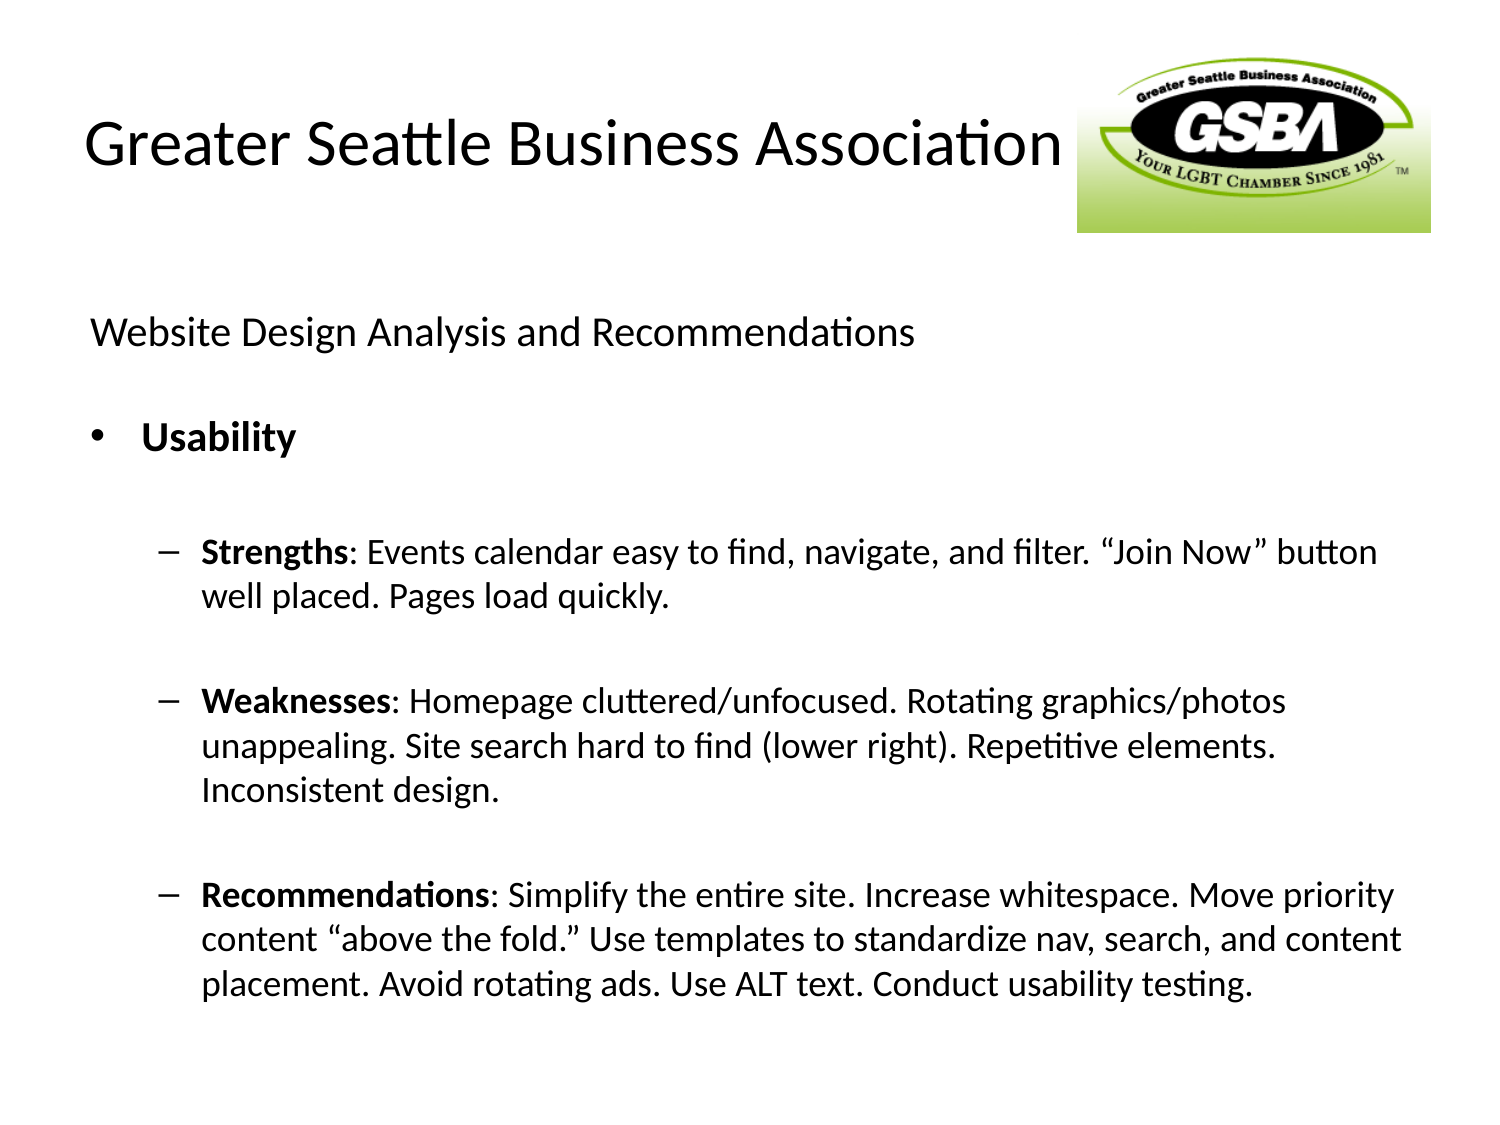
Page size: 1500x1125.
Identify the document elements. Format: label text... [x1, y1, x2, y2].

list Website Design Analysis and Recommendations Usability Strengths: Events calendar easy to find, navigate, and filter. “Join Now” button well placed. Pages load quickly. Weaknesses: Homepage cluttered/unfocused. Rotating graphics/photos unappealing. Site search hard to find (lower right). Repetitive elements. Inconsistent design. Recommendations: Simplify the entire site. Increase whitespace. Move priority content “above the fold.” Use templates to standardize nav, search, and content placement. Avoid rotating ads. Use ALT text. Conduct usability testing. [75, 296, 1425, 1027]
picture [1077, 32, 1431, 233]
title Greater Seattle Business Association [69, 45, 1072, 233]
